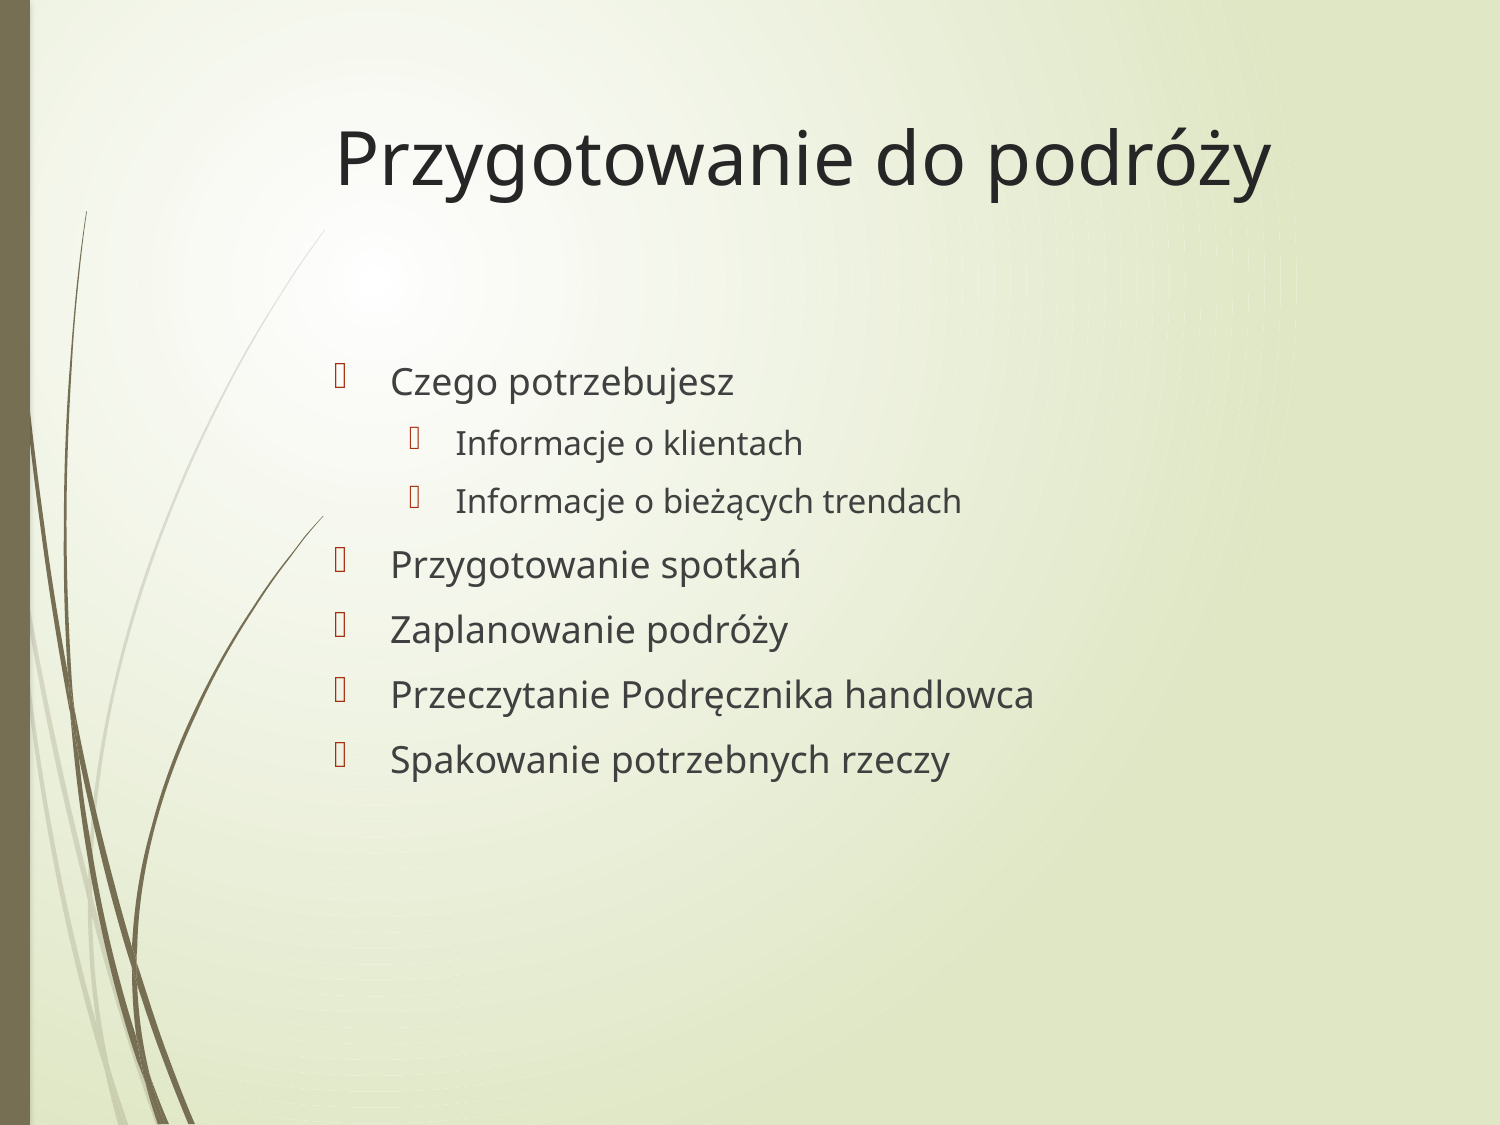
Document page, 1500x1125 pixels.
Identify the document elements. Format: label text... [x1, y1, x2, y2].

title Przygotowanie do podróży [319, 102, 1400, 313]
list Czego potrzebujesz Informacje o klientach Informacje o bieżących trendach Przygotowanie spotkań Zaplanowanie podróży Przeczytanie Podręcznika handlowca Spakowanie potrzebnych rzeczy [318, 350, 1400, 988]
